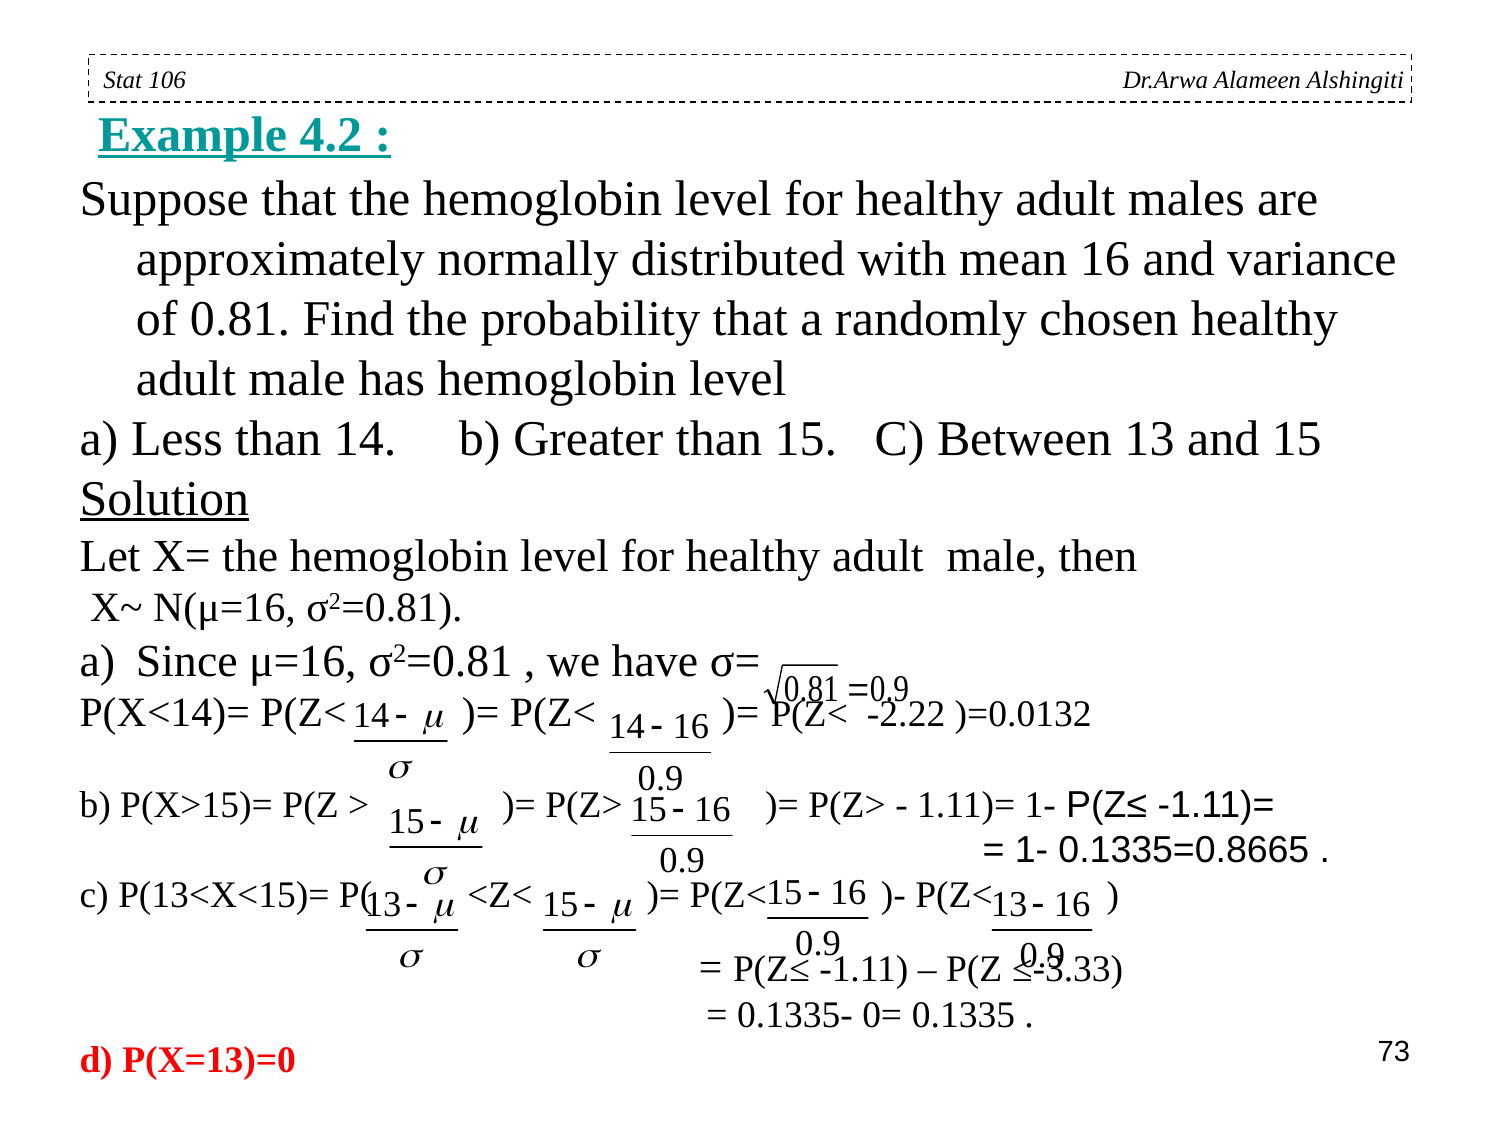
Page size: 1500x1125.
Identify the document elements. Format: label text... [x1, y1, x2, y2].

list [74, 42, 1436, 1083]
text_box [348, 692, 455, 787]
text_box Stat 106 Dr.Arwa Alameen Alshingiti [88, 54, 1412, 77]
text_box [359, 881, 467, 976]
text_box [761, 869, 875, 964]
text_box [537, 881, 644, 976]
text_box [758, 656, 916, 715]
text_box Example 4.2 : Suppose that the hemoglobin level for healthy adult males are approximately normally distributed with mean 16 and variance of 0.81. Find the probability that a randomly chosen healthy adult male has hemoglobin level a) Less than 14. b) Greater than 15. C) Between 13 and 15 Solution Let X= the hemoglobin level for healthy adult male, then X~ N(μ=16, σ2=0.81). Since μ=16, σ2=0.81 , we have σ= P(X<14)= P(Z< )= P(Z< )= P(Z< -2.22 )=0.0132 b) P(X>15)= P(Z > )= P(Z> )= P(Z> - 1.11)= 1- P(Z≤ -1.11)= = 1- 0.1335=0.8665 . c) P(13<X<15)= P( <Z< )= P(Z< )- P(Z< ) = P(Z≤ -1.11) – P(Z ≤-3.33) = 0.1335- 0= 0.1335 . d) P(X=13)=0 [64, 77, 1425, 1125]
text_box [985, 881, 1099, 976]
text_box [625, 786, 739, 882]
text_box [603, 703, 720, 799]
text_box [383, 798, 491, 893]
